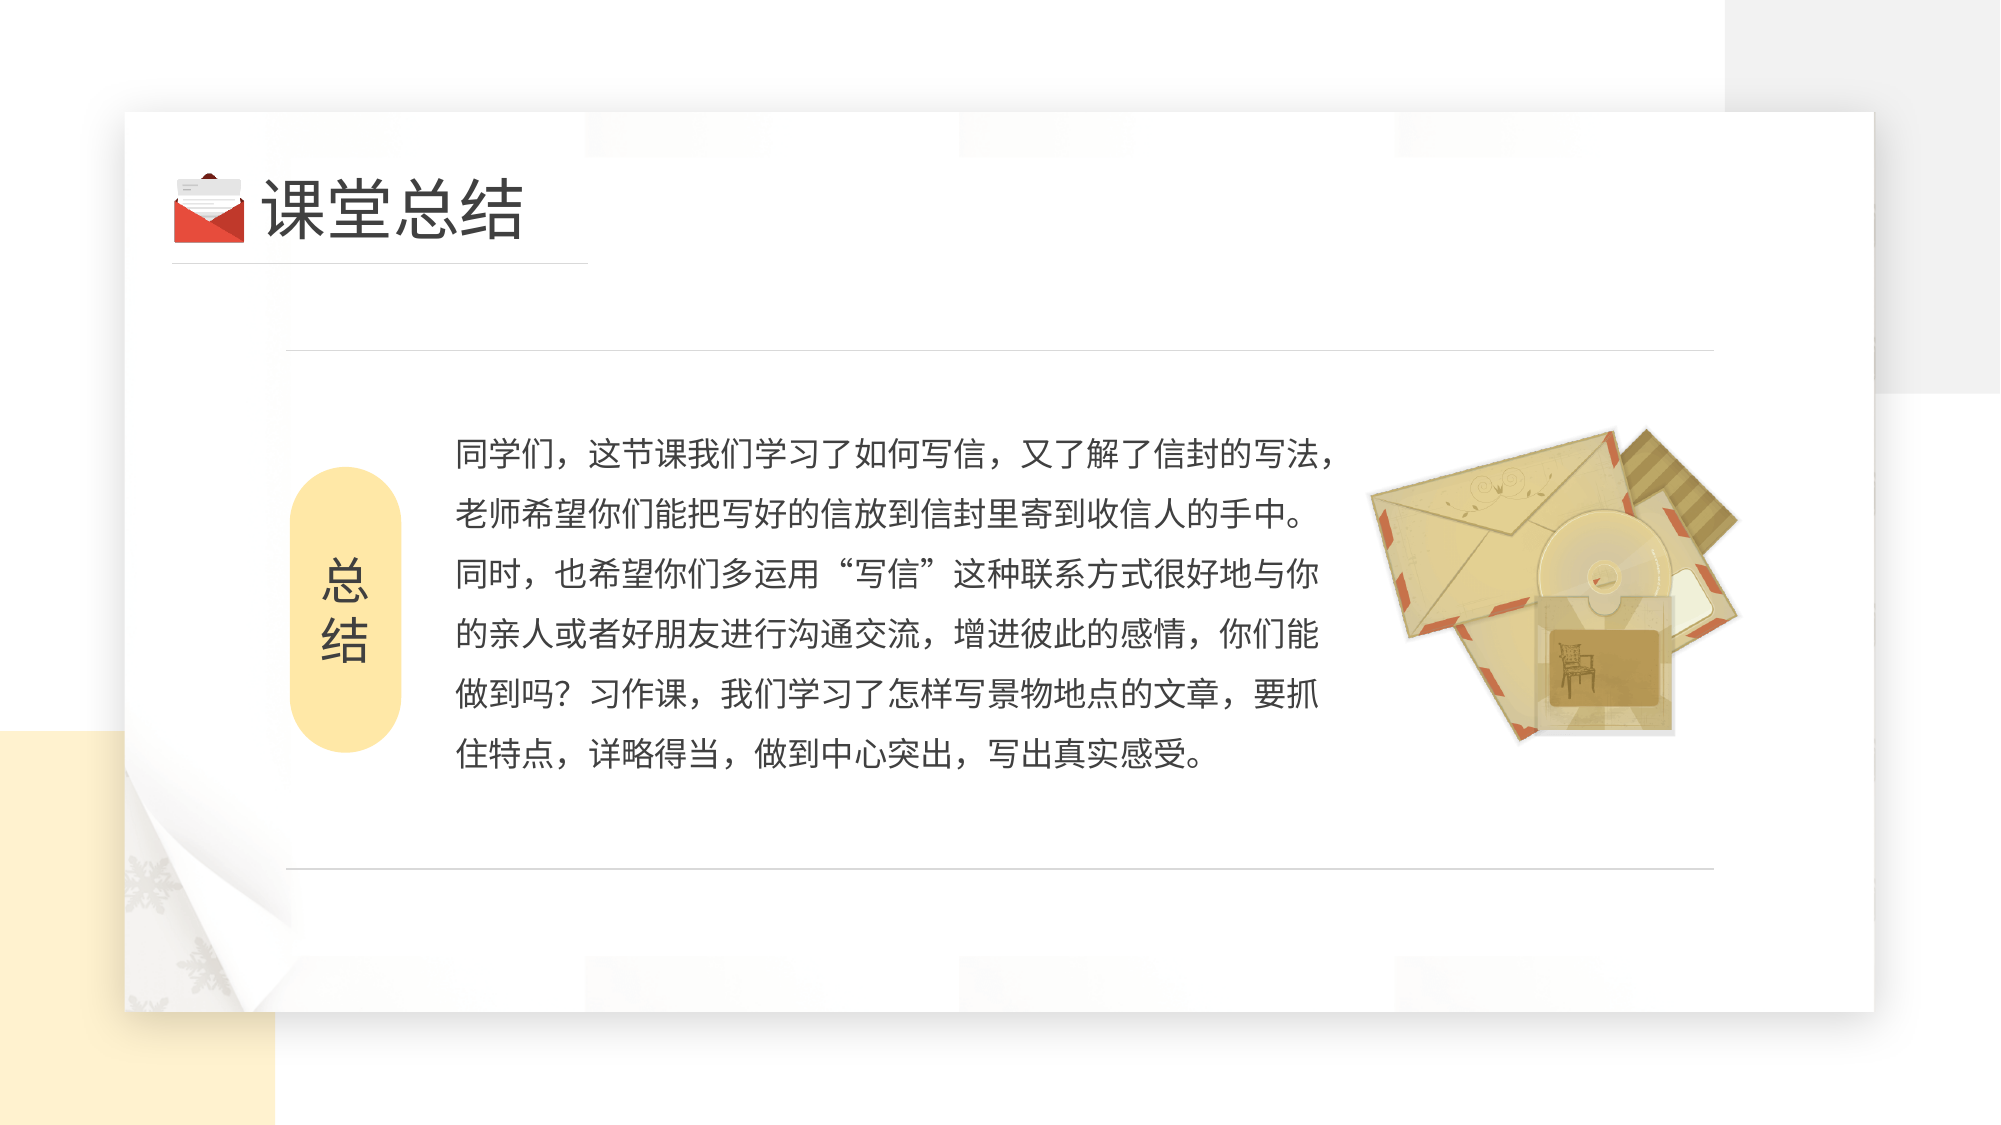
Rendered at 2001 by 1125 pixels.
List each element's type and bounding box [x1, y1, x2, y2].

text_box [286, 350, 1714, 869]
text_box [0, 0, 2000, 1125]
picture [124, 112, 1876, 1012]
